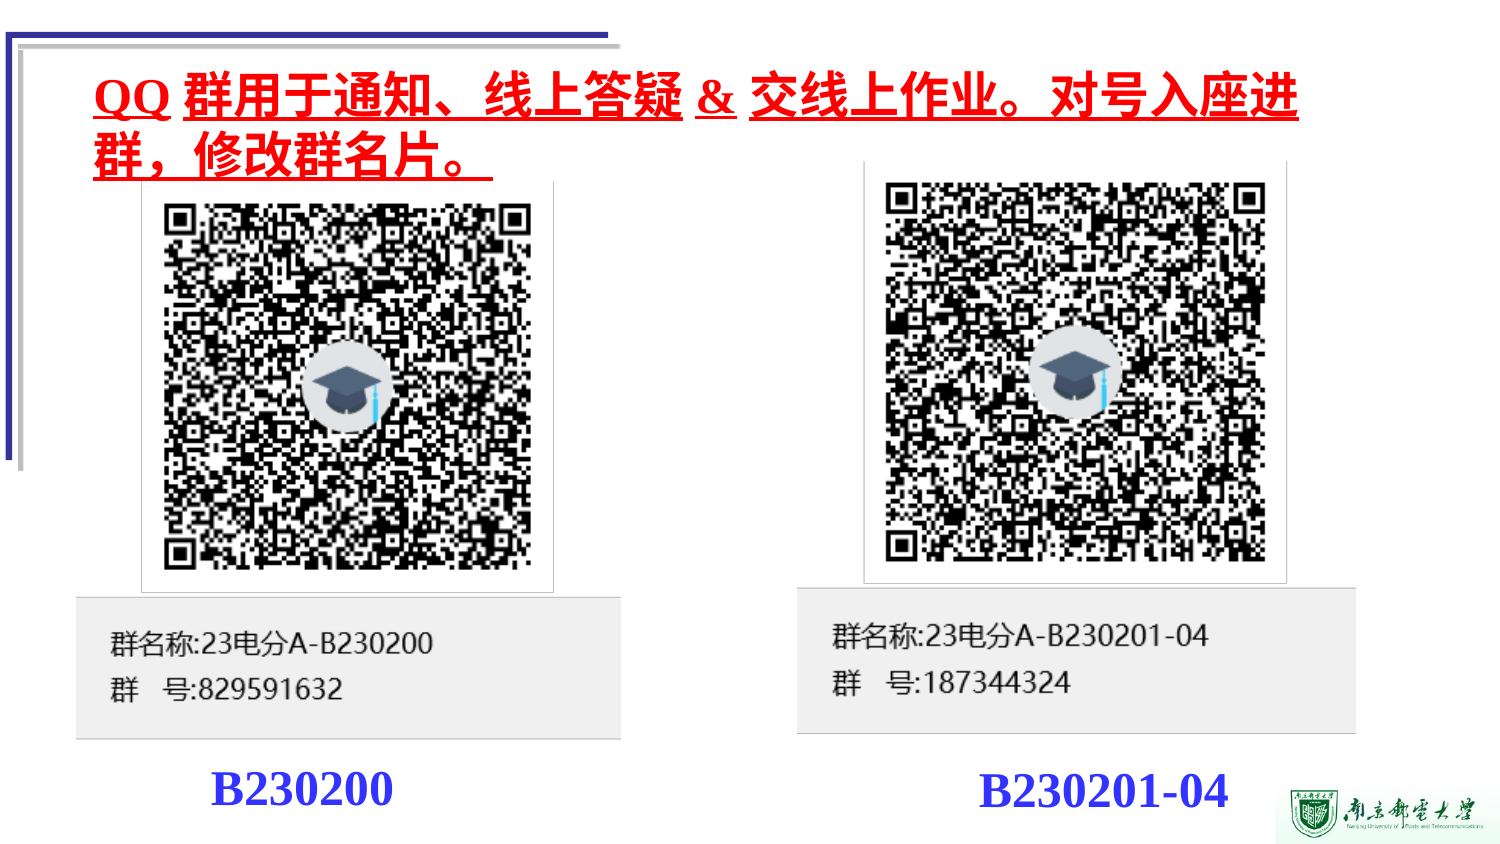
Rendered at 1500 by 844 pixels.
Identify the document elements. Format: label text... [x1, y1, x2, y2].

text_box B230200 [196, 761, 409, 823]
picture [76, 181, 621, 753]
text_box QQ群用于通知、线上答疑&交线上作业。对号入座进群，修改群名片。 [78, 55, 1412, 191]
picture [1275, 781, 1500, 844]
picture [796, 161, 1356, 749]
text_box B230201-04 [964, 755, 1244, 825]
